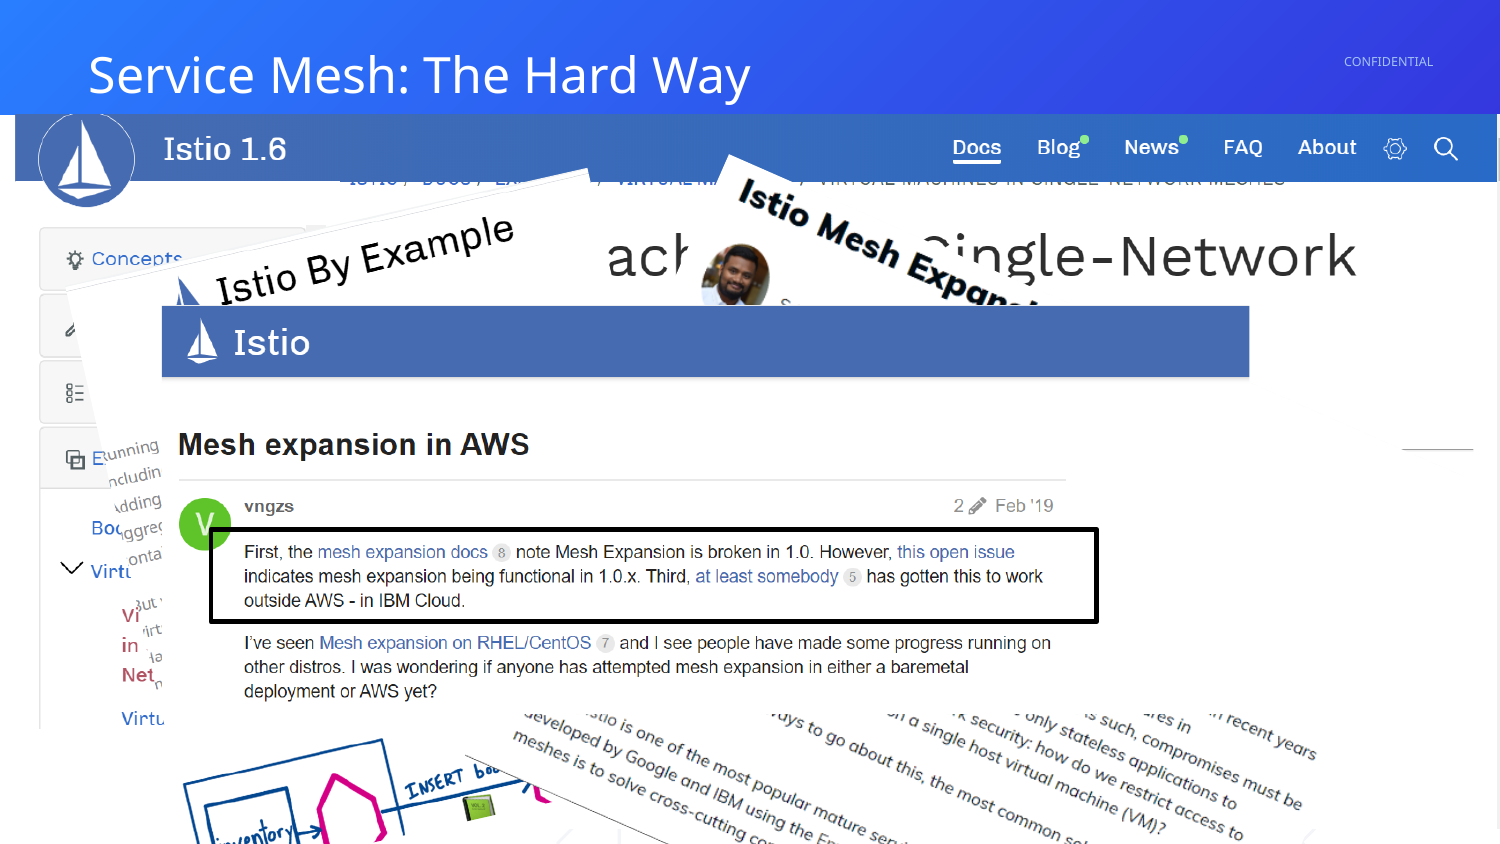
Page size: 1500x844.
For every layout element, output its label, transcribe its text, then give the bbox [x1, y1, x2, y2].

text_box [161, 305, 1250, 714]
picture [15, 114, 1500, 844]
text_box Service Mesh: The Hard Way [74, 19, 1303, 112]
